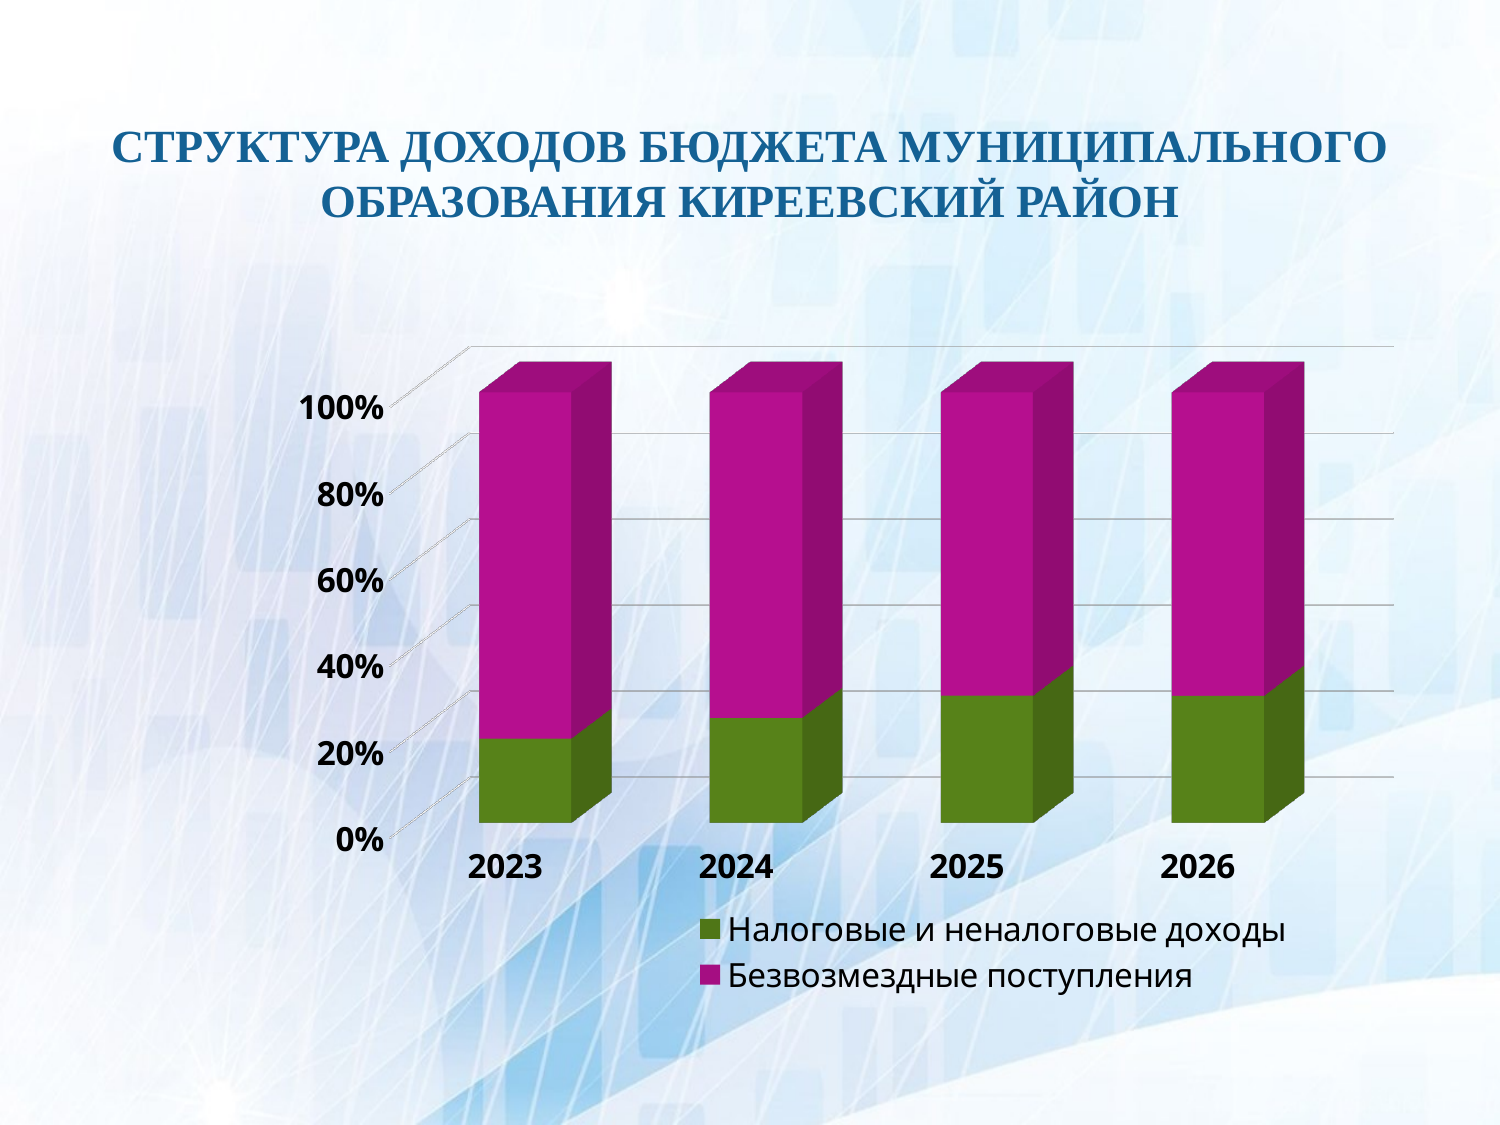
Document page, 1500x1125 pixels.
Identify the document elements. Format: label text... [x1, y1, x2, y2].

chart [253, 314, 1424, 1000]
title Структура доходов бюджета муниципального образования Киреевский район [87, 87, 1413, 256]
picture [0, 0, 1500, 1125]
